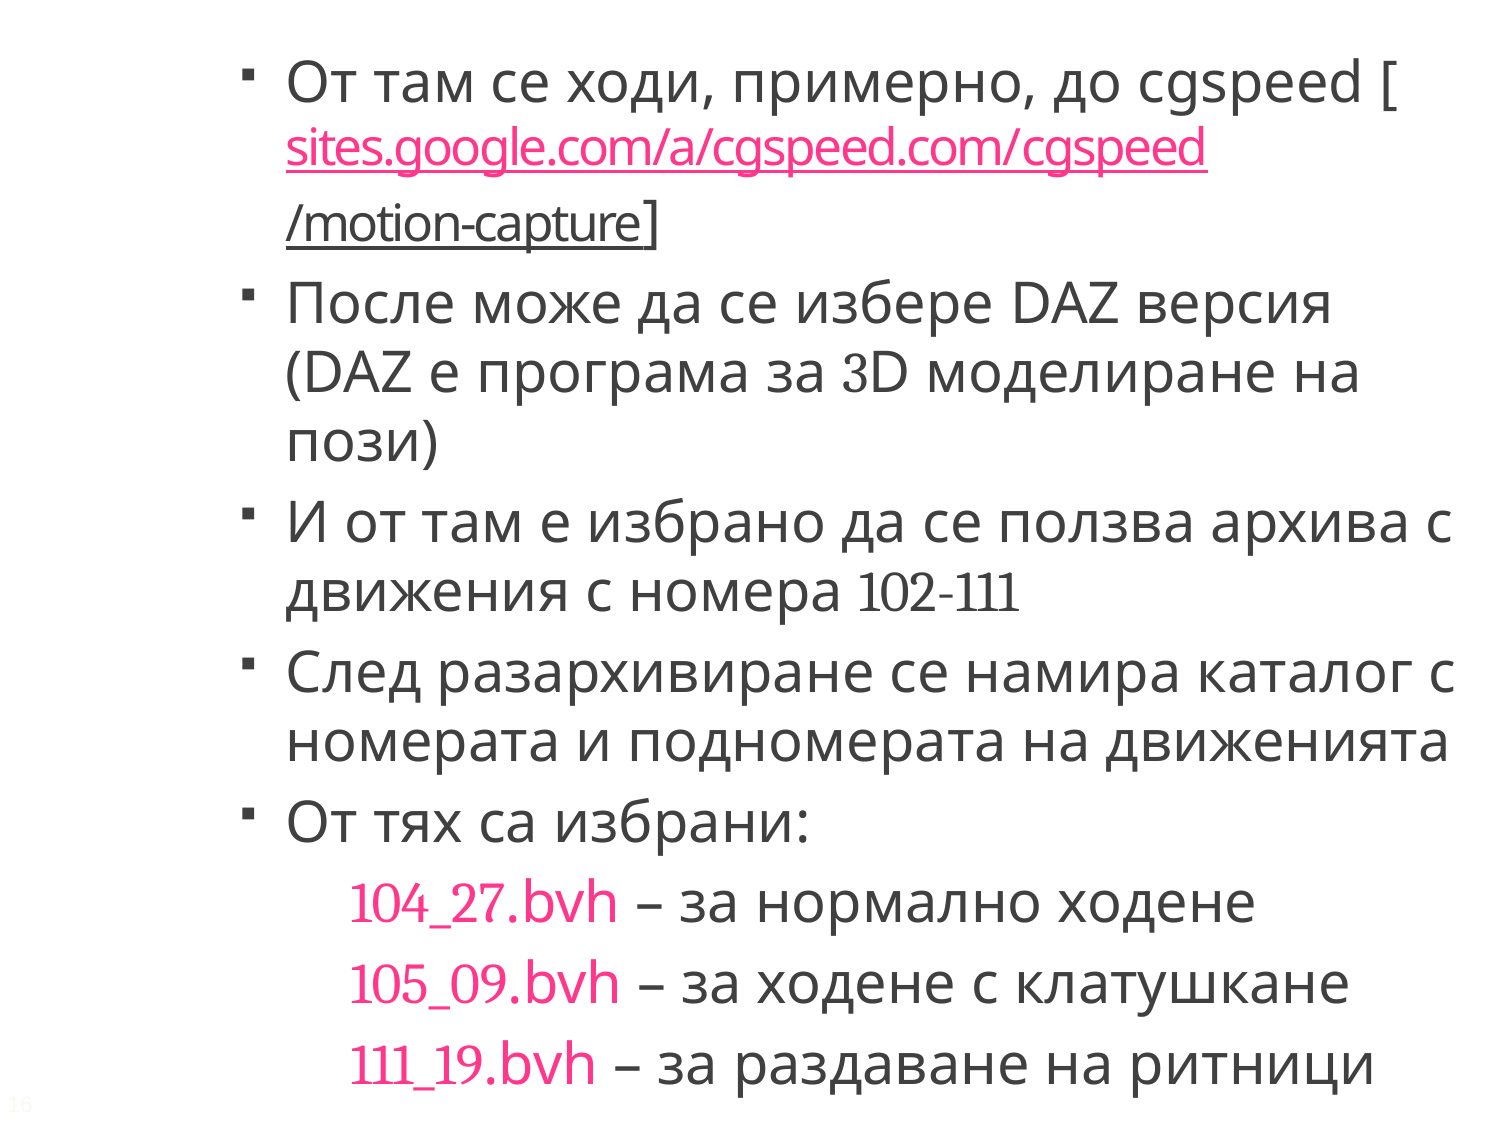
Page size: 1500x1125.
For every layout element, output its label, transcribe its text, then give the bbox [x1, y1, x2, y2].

list От там се ходи, примерно, до cgspeed [sites.google.com/a/cgspeed.com/cgspeed/motion-capture] После може да се избере DAZ версия (DAZ е програма за 3D моделиране на пози) И от там е избрано да се ползва архива с движения с номера 102-111 След разархивиране се намира каталог с номерата и подномерата на движенията От тях са избрани: 104_27.bvh – за нормално ходене 105_09.bvh – за ходене с клатушкане 111_19.bvh – за раздаване на ритници [150, 37, 1488, 1113]
